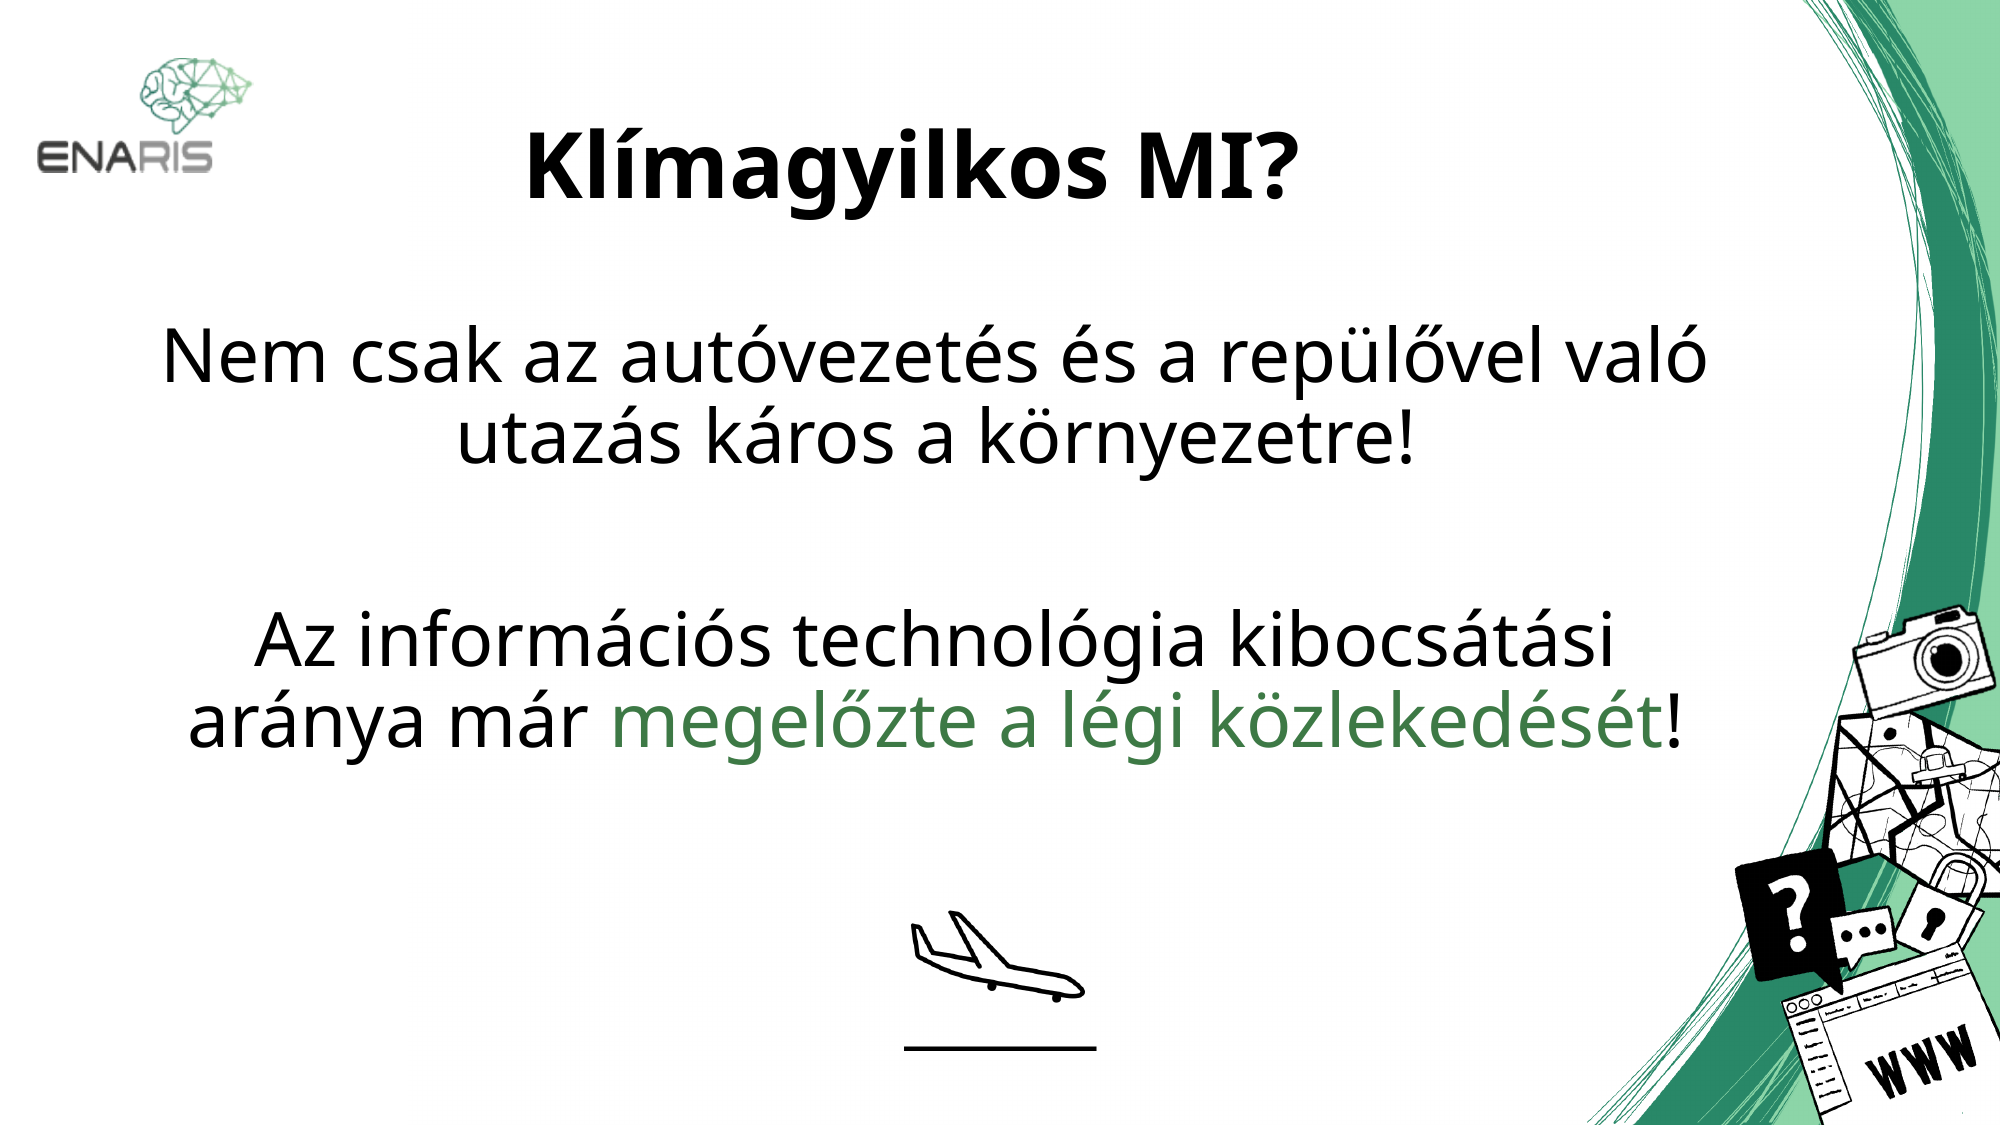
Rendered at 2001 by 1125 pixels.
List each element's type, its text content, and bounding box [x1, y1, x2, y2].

picture [37, 58, 254, 173]
title Klímagyilkos MI? [507, 59, 1863, 278]
list Nem csak az autóvezetés és a repülővel való utazás káros a környezetre! Az információs technológia kibocsátási aránya már megelőzte a légi közlekedését! [144, 310, 1728, 879]
picture [408, 0, 2000, 1125]
